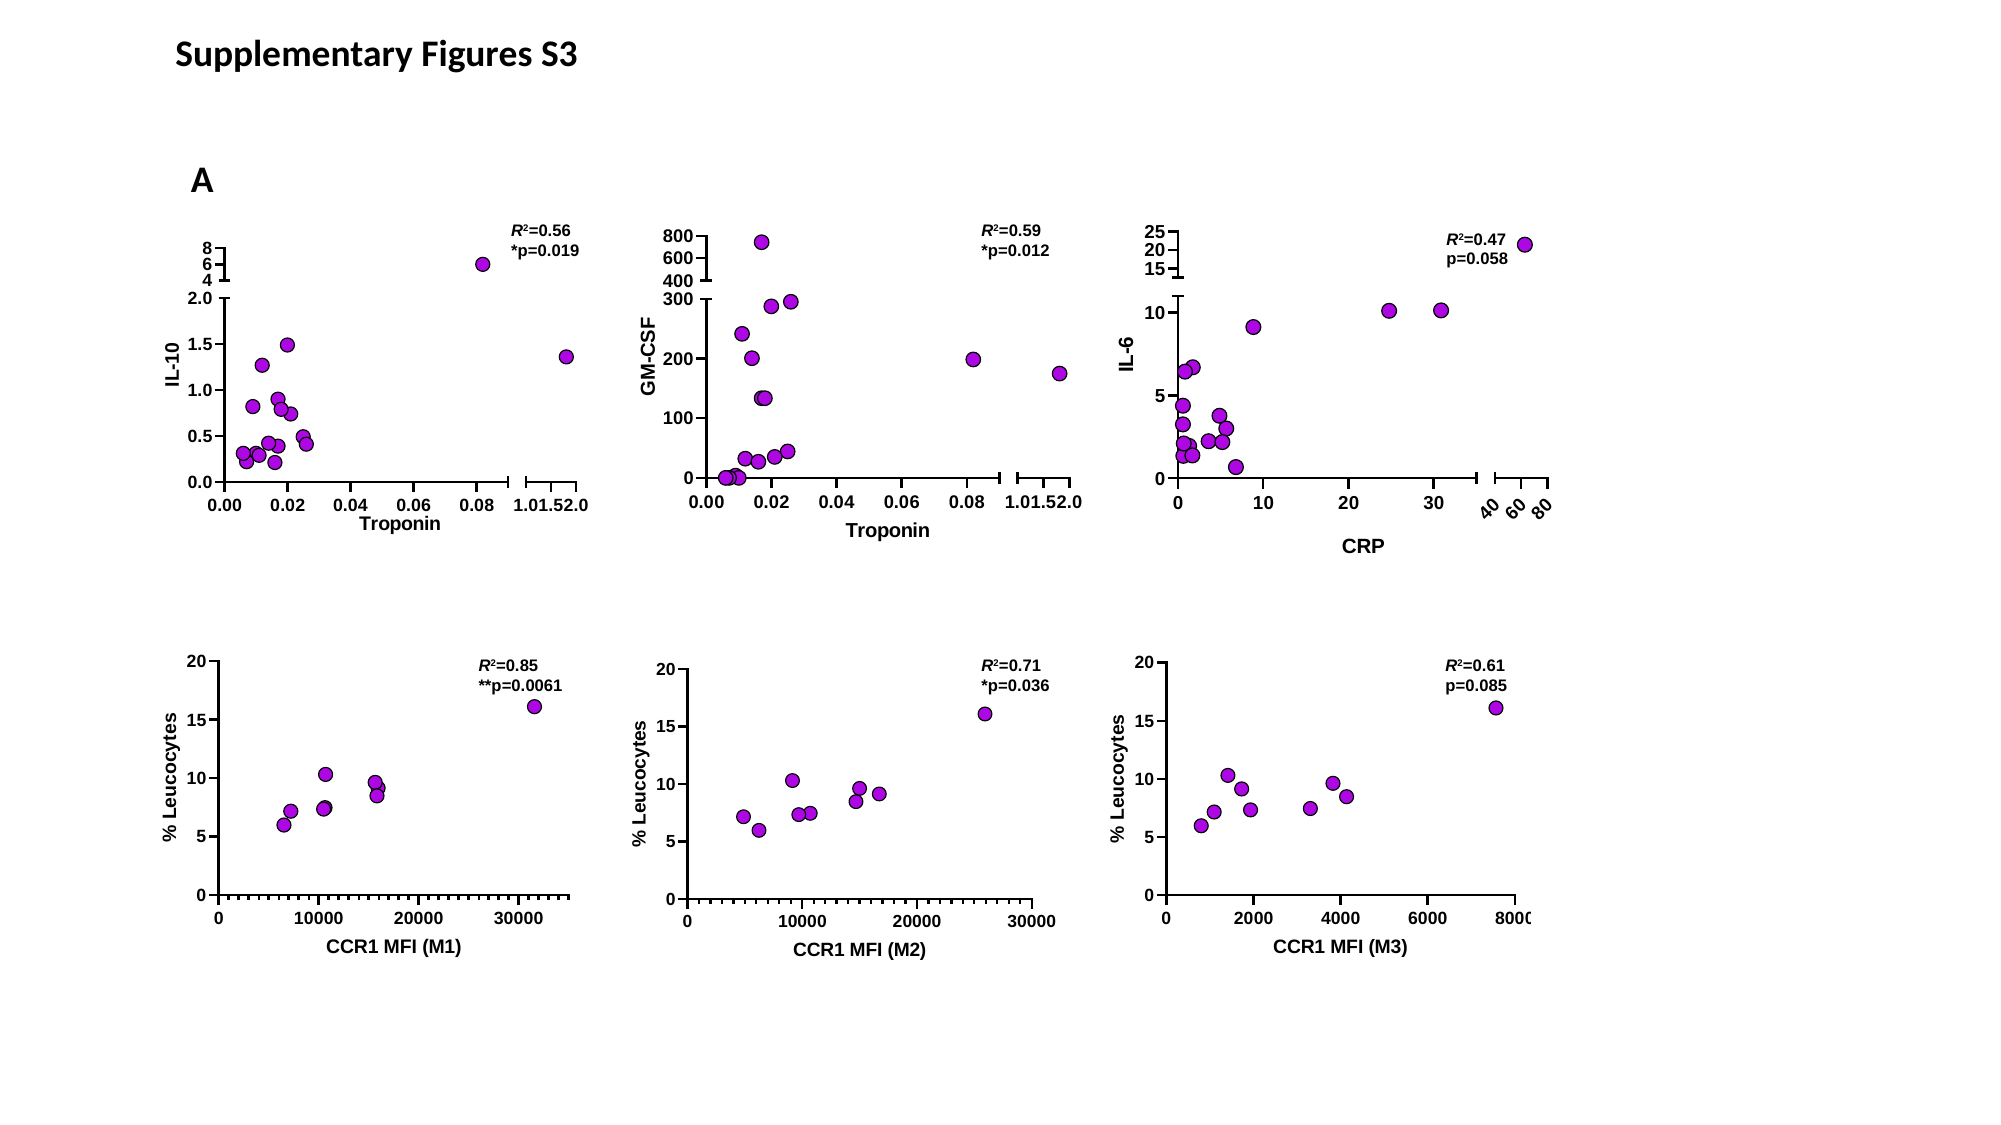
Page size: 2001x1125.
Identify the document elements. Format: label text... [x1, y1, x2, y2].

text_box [140, 147, 1561, 978]
text_box Supplementary Figures S3 [160, 21, 594, 82]
